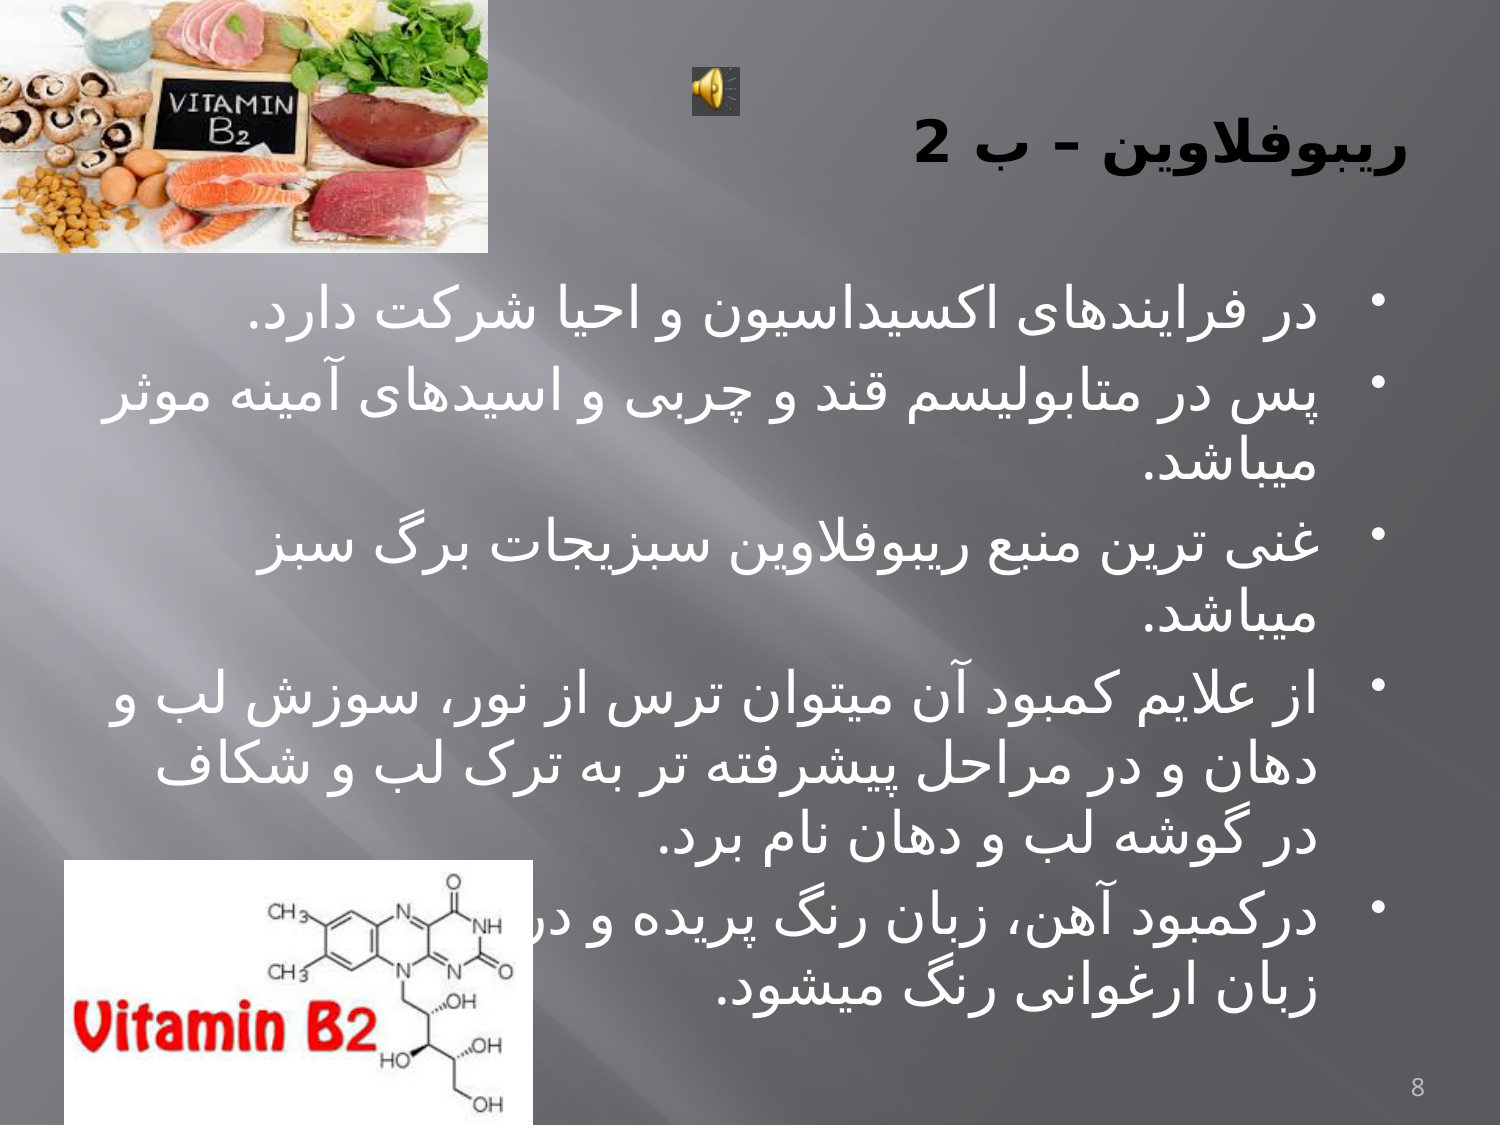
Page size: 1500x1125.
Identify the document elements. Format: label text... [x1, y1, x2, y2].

slide_number 8 [1299, 1052, 1425, 1113]
picture [64, 860, 533, 1125]
picture [690, 66, 742, 117]
list در فرایندهای اکسیداسیون و احیا شرکت دارد. پس در متابولیسم قند و چربی و اسیدهای آمینه موثر میباشد. غنی ترین منبع ریبوفلاوین سبزیجات برگ سبز میباشد. از علایم کمبود آن میتوان ترس از نور، سوزش لب و دهان و در مراحل پیشرفته تر به ترک لب و شکاف در گوشه لب و دهان نام برد. درکمبود آهن، زبان رنگ پریده و در کمبود ریبوفلاوین زبان ارغوانی رنگ میشود. [75, 262, 1425, 1035]
picture [0, 0, 488, 254]
title ریبوفلاوین – ب 2 [531, 45, 1425, 233]
